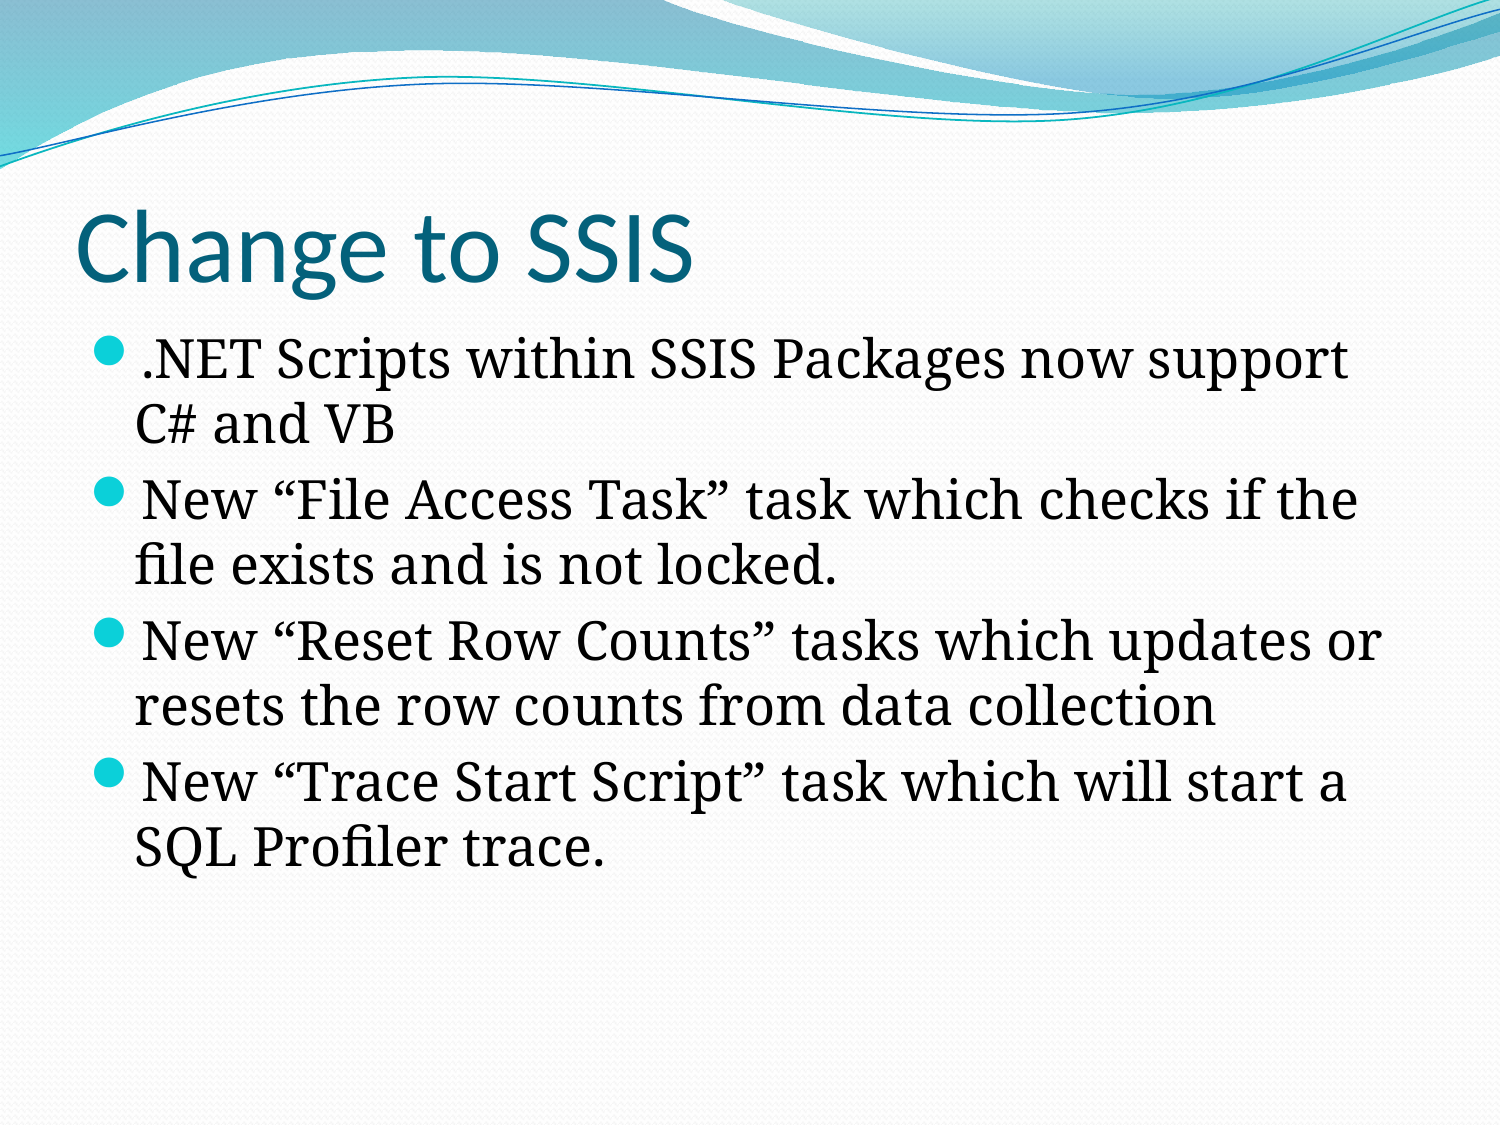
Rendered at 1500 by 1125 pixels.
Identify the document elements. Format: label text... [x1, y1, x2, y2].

list .NET Scripts within SSIS Packages now support C# and VB New “File Access Task” task which checks if the file exists and is not locked. New “Reset Row Counts” tasks which updates or resets the row counts from data collection New “Trace Start Script” task which will start a SQL Profiler trace. [75, 317, 1425, 1038]
title Change to SSIS [75, 115, 1425, 303]
